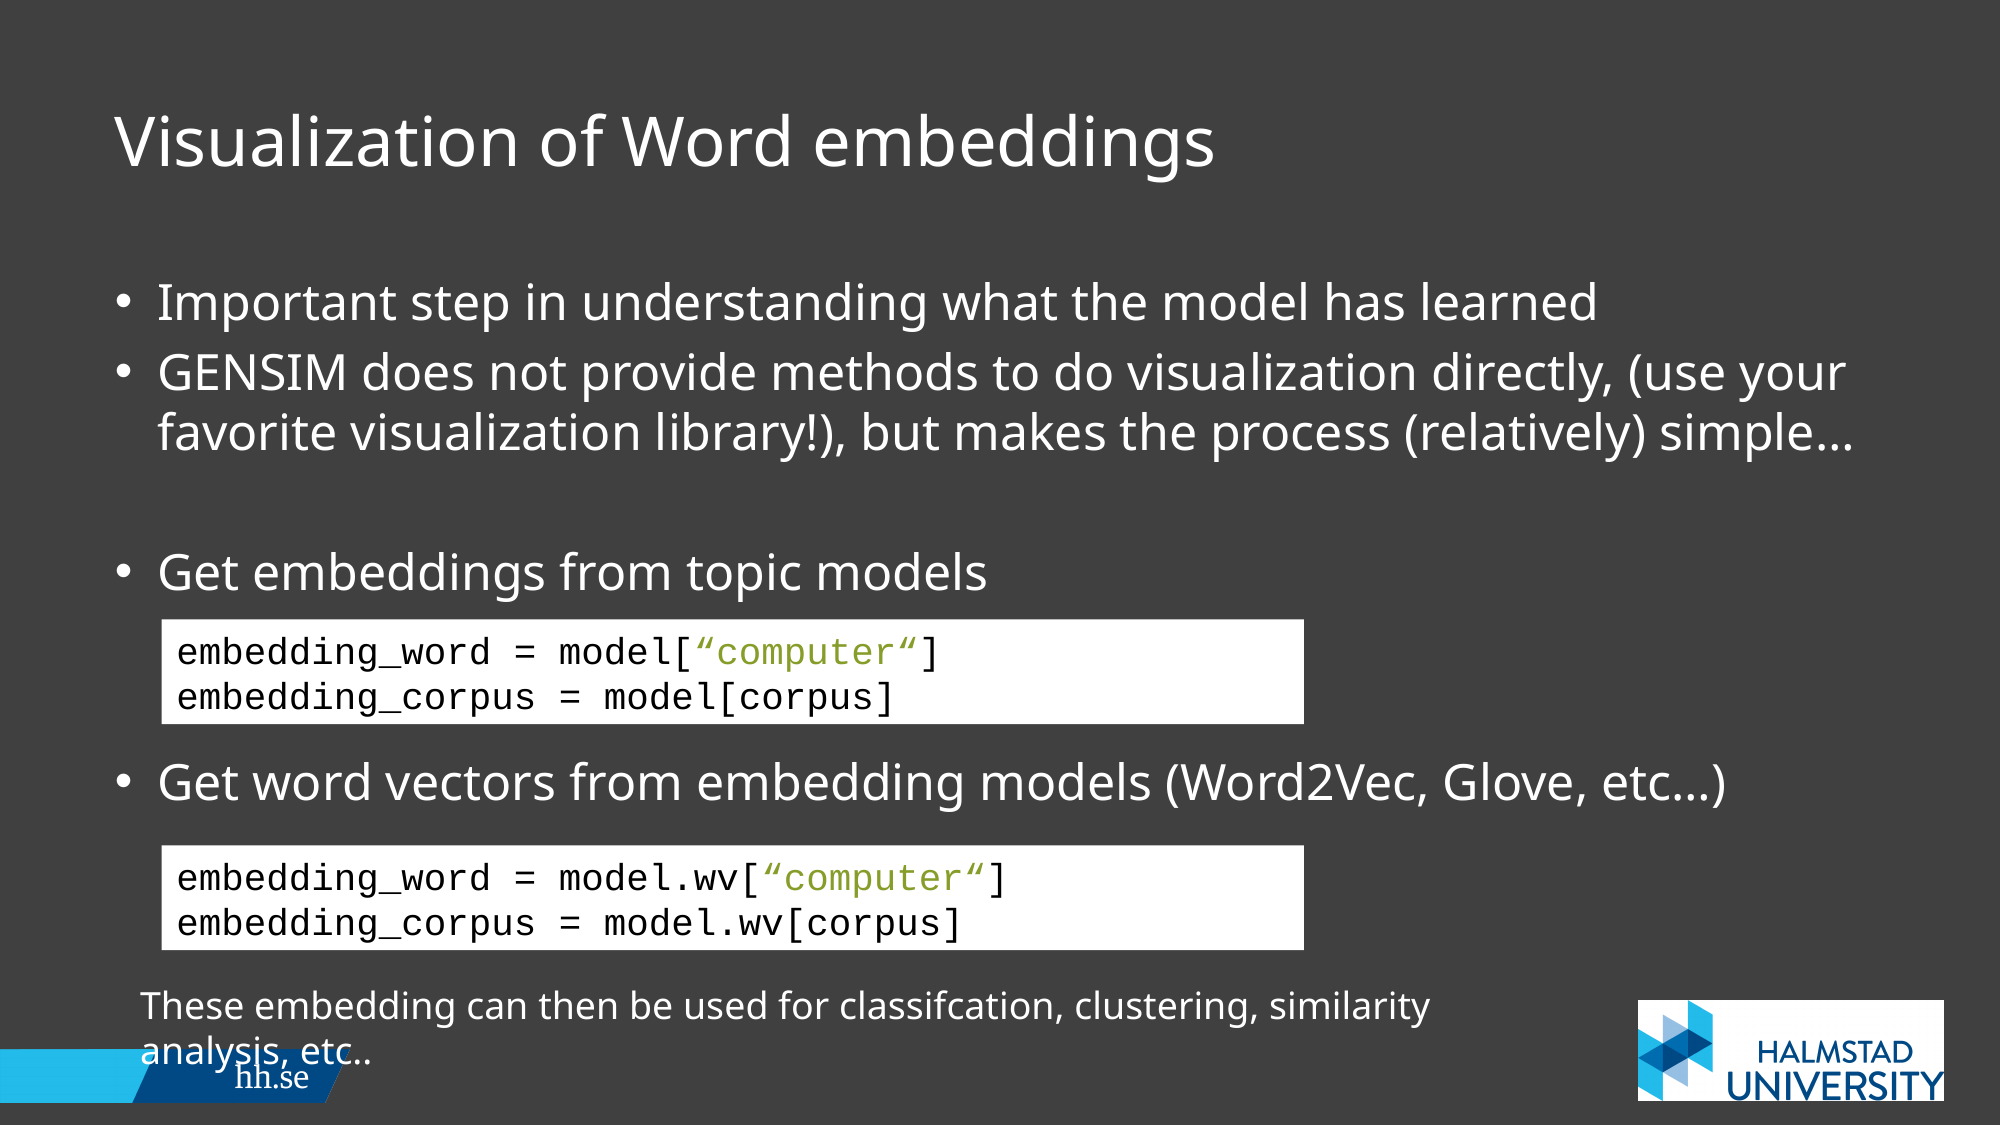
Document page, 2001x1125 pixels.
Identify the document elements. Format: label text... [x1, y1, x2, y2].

text_box embedding_word = model.wv[“computer“] embedding_corpus = model.wv[corpus] [161, 845, 1304, 951]
picture [1638, 1000, 1944, 1101]
text_box These embedding can then be used for classifcation, clustering, similarity analysis, etc.. [125, 974, 1583, 1079]
title Visualization of Word embeddings [99, 44, 1931, 233]
text_box embedding_word = model[“computer“] embedding_corpus = model[corpus] [161, 619, 1304, 725]
list Important step in understanding what the model has learned GENSIM does not provide methods to do visualization directly, (use your favorite visualization library!), but makes the process (relatively) simple… Get embeddings from topic models Get word vectors from embedding models (Word2Vec, Glove, etc…) [99, 262, 1931, 1006]
picture [0, 1049, 350, 1103]
